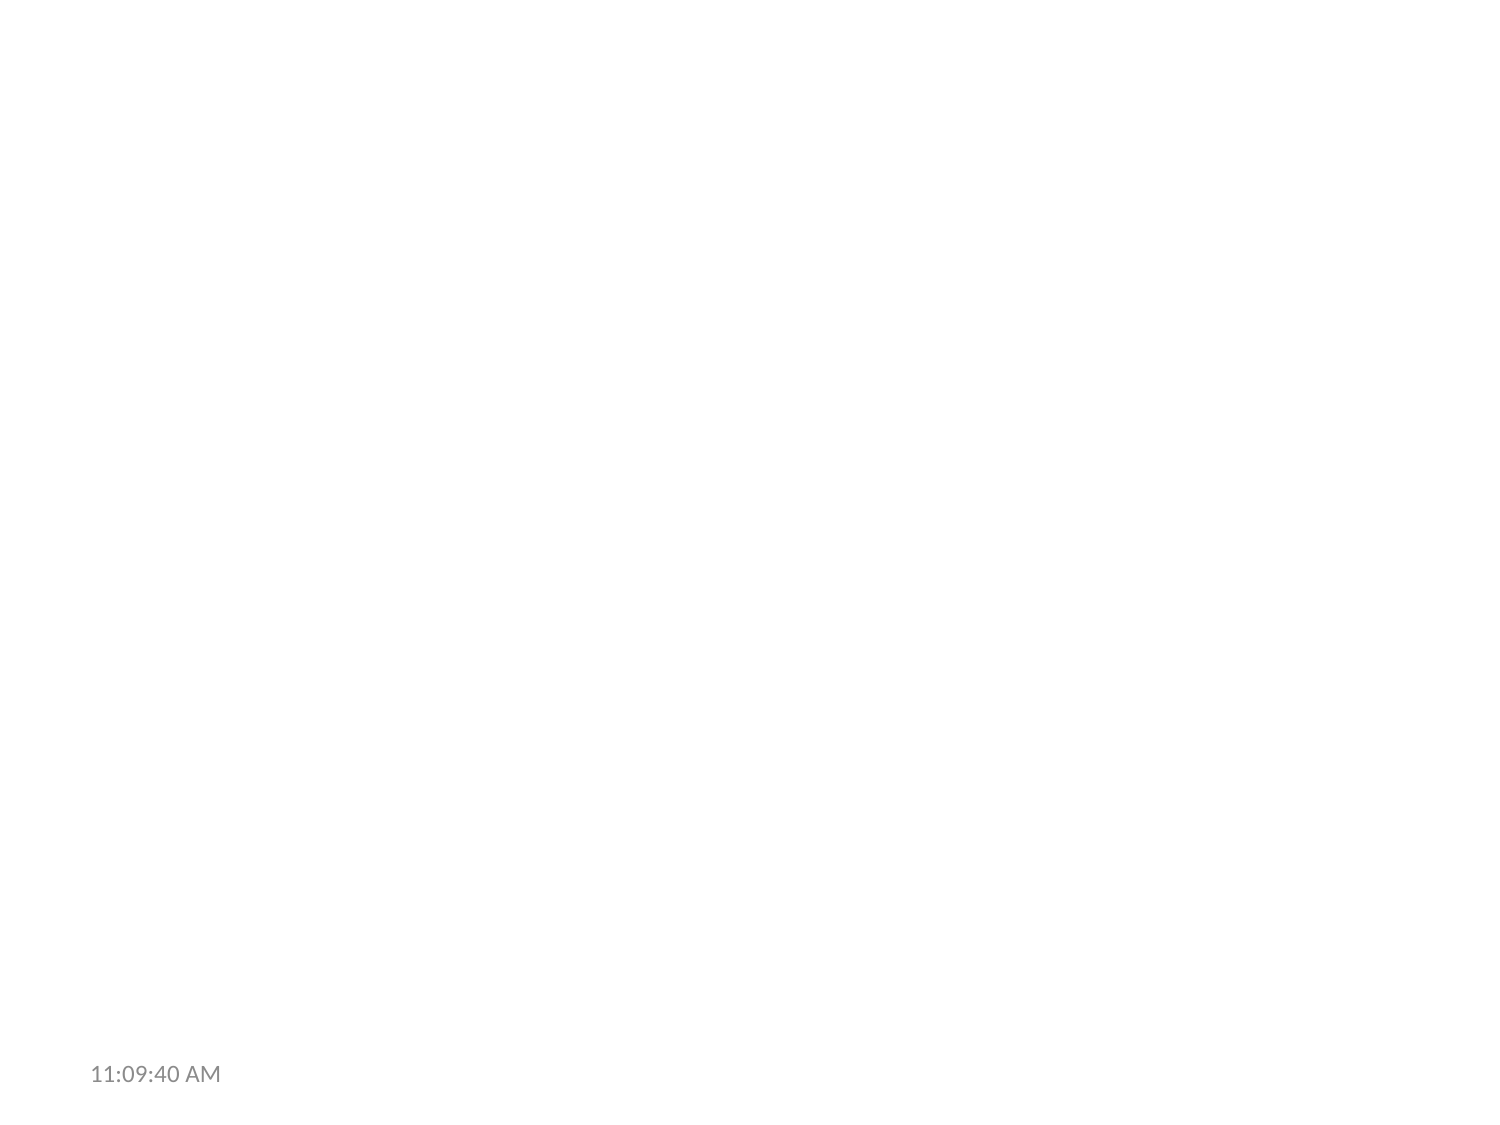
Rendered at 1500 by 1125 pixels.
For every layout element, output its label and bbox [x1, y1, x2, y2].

slide_number [75, 1042, 425, 1103]
